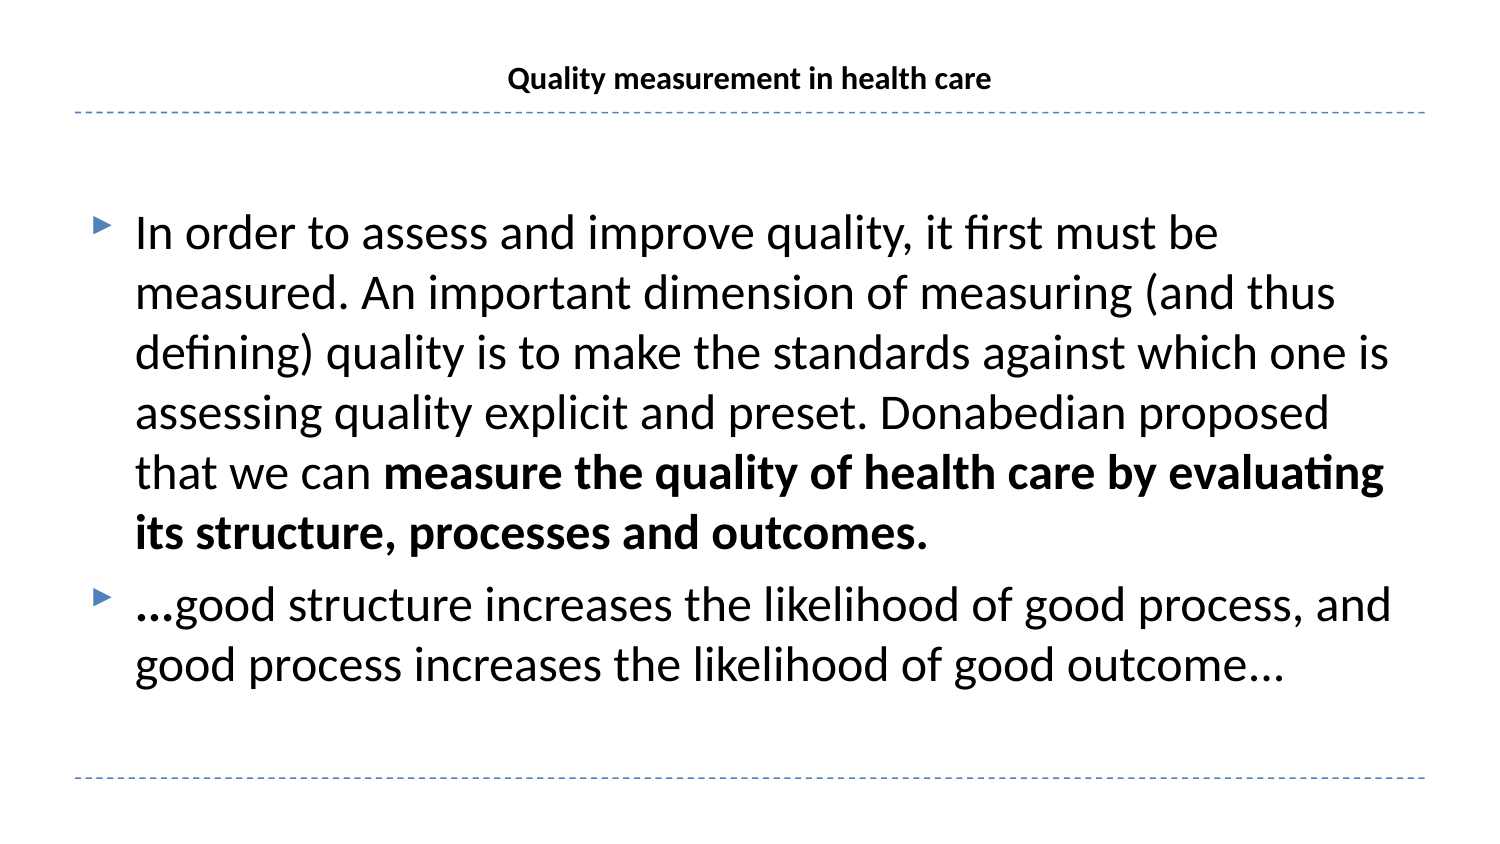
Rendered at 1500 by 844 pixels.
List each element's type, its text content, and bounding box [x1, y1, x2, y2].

title Quality measurement in health care [74, 9, 1426, 104]
list In order to assess and improve quality, it first must be measured. An important dimension of measuring (and thus defining) quality is to make the standards against which one is assessing quality explicit and preset. Donabedian proposed that we can measure the quality of health care by evaluating its structure, processes and outcomes. ...good structure increases the likelihood of good process, and good process increases the likelihood of good outcome... [74, 109, 1426, 748]
